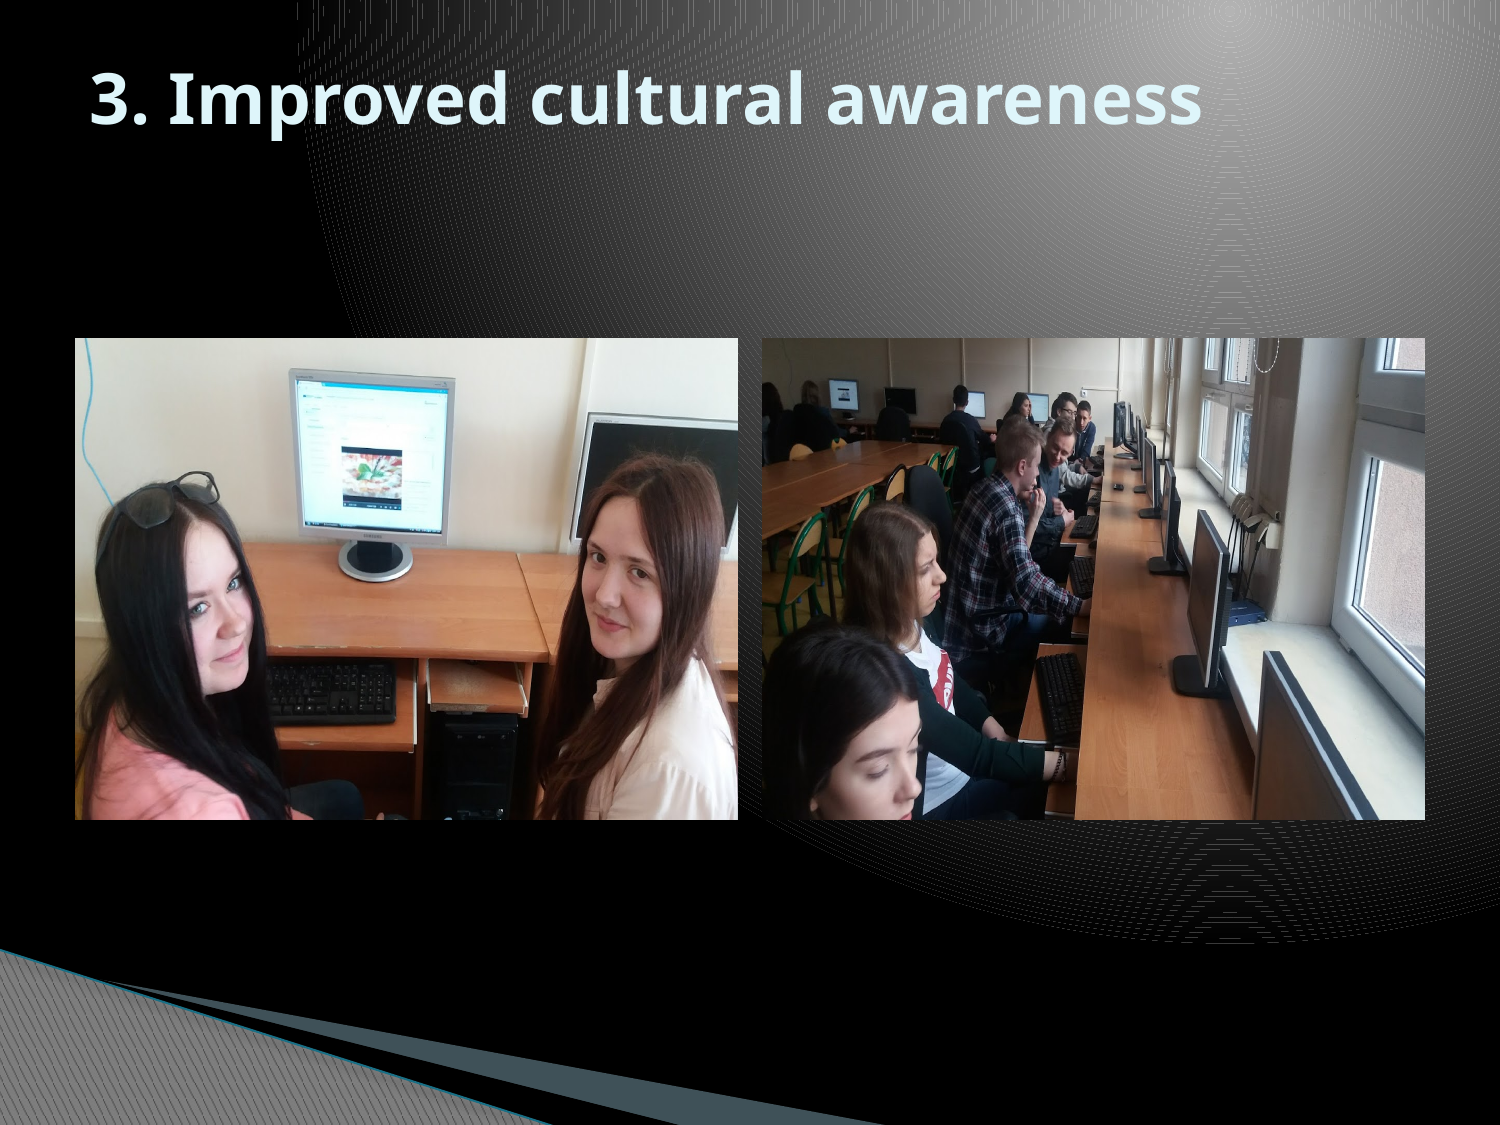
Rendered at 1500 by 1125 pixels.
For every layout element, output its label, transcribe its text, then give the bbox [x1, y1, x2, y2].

picture [0, 952, 543, 1125]
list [74, 337, 738, 821]
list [762, 337, 1426, 821]
title 3. Improved cultural awareness [75, 45, 1425, 233]
